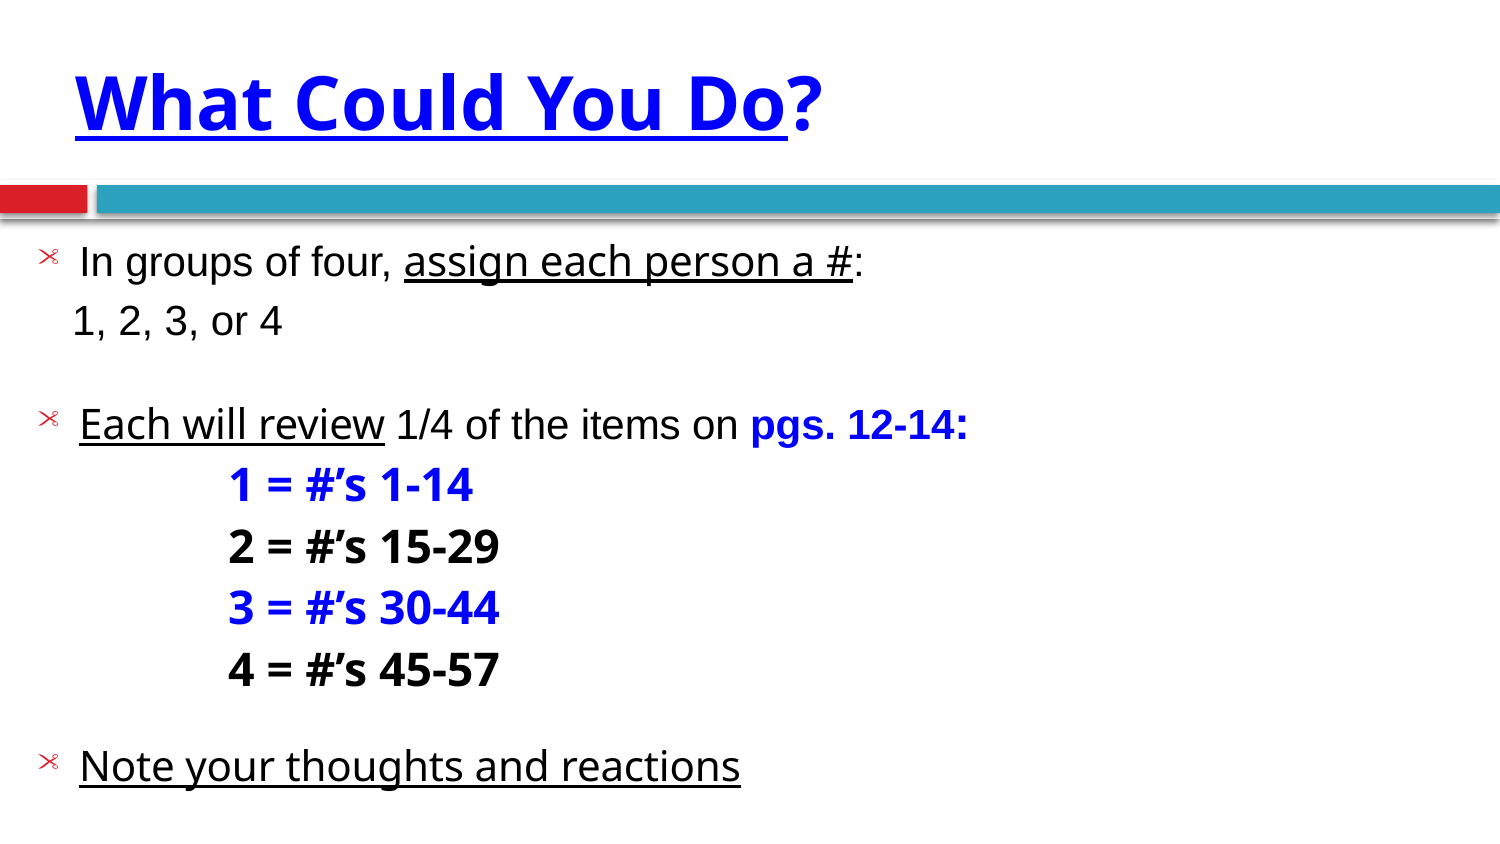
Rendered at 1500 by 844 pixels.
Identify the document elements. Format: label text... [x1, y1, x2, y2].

list In groups of four, assign each person a #: 1, 2, 3, or 4 Each will review 1/4 of the items on pgs. 12-14: 1 = #’s 1-14 2 = #’s 15-29 3 = #’s 30-44 4 = #’s 45-57 Note your thoughts and reactions [37, 234, 1450, 797]
title What Could You Do? [75, 103, 1425, 188]
